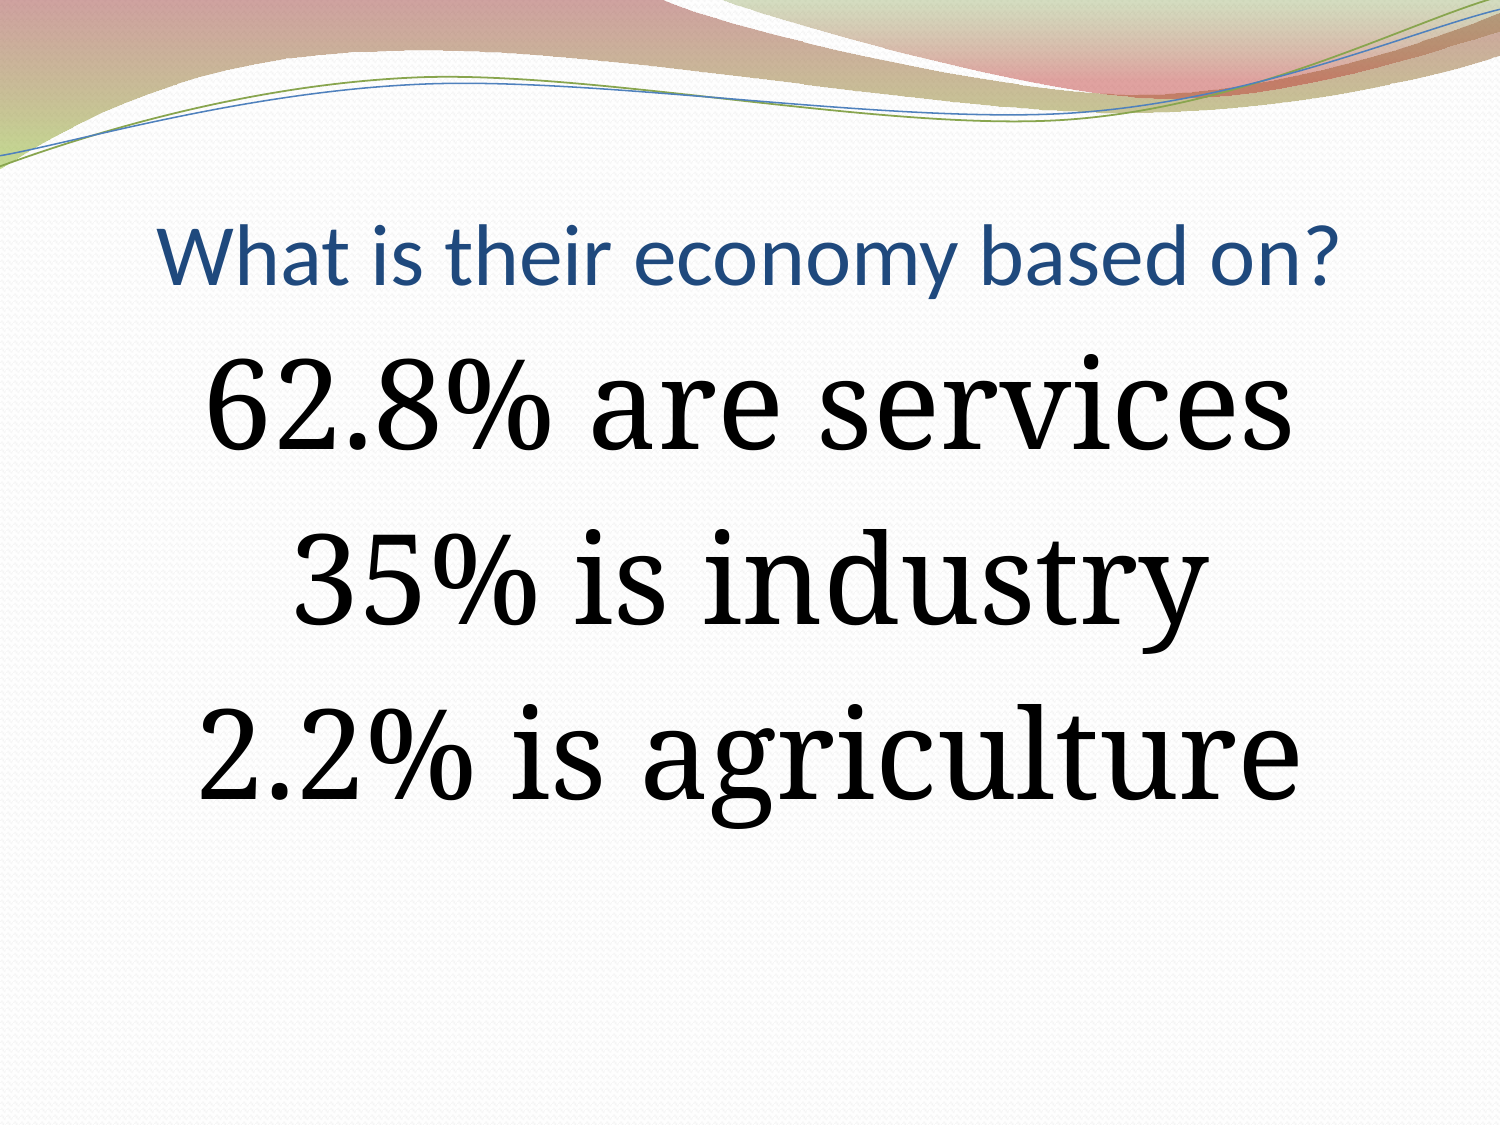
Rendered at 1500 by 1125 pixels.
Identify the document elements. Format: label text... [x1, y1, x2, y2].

title What is their economy based on? [75, 115, 1425, 303]
list 62.8% are services 35% is industry 2.2% is agriculture [75, 317, 1425, 1038]
